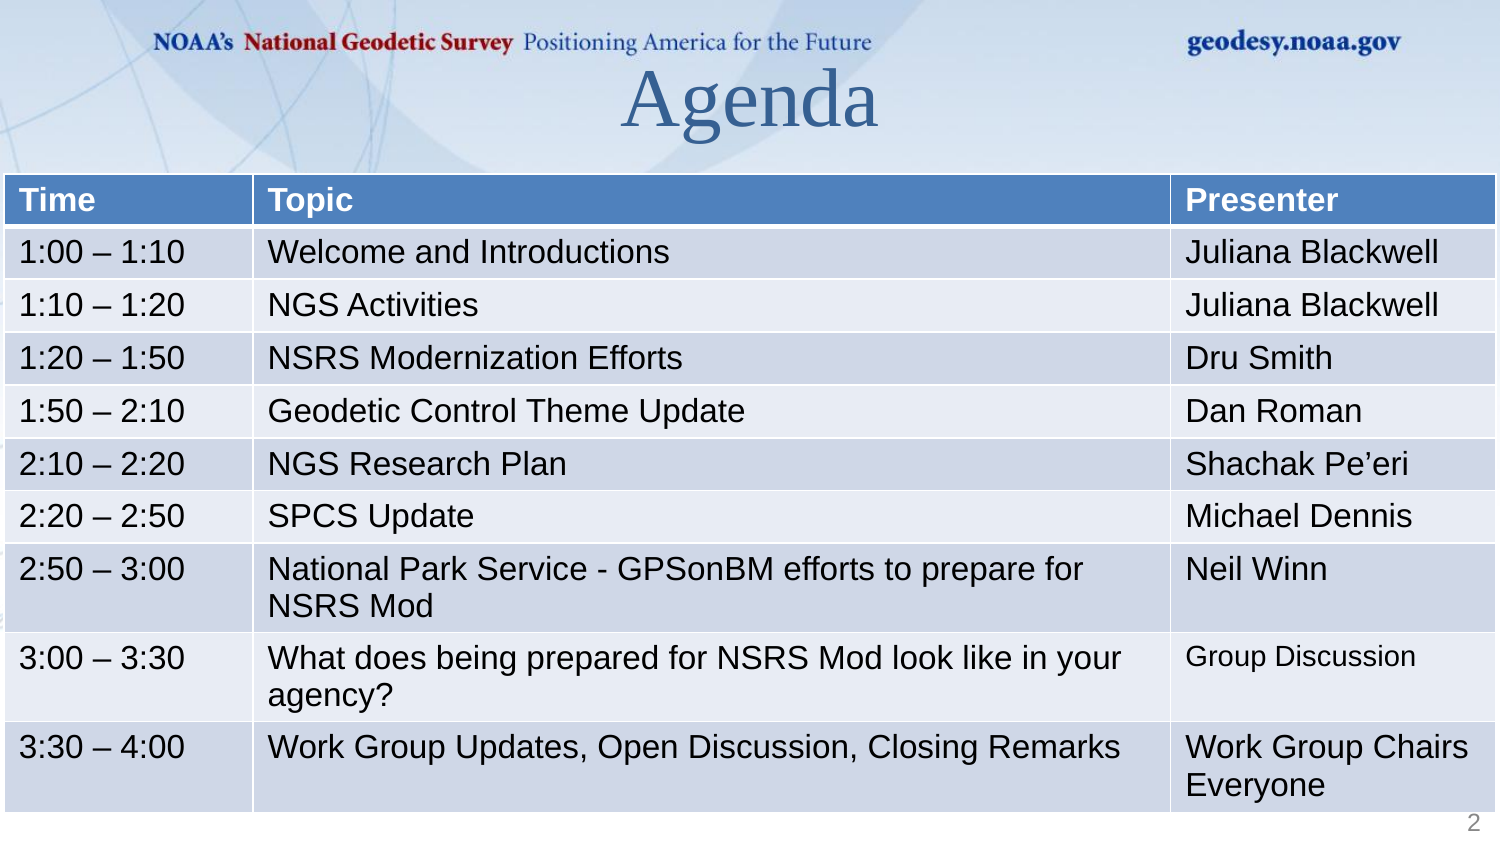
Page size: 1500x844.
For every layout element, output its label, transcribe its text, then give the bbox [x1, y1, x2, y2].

table_cell 2:50 – 3:00 [5, 544, 252, 632]
table_cell Shachak Pe’eri [1171, 439, 1495, 490]
table_cell NGS Activities [254, 280, 1170, 331]
table_cell 3:00 – 3:30 [5, 633, 252, 721]
table_cell Dru Smith [1171, 333, 1495, 384]
table_cell Work Group Updates, Open Discussion, Closing Remarks [254, 722, 1170, 812]
table_cell NGS Research Plan [254, 439, 1170, 490]
table_cell 1:50 – 2:10 [5, 386, 252, 437]
table_cell Geodetic Control Theme Update [254, 386, 1170, 437]
title Agenda [75, 33, 1425, 153]
table_cell What does being prepared for NSRS Mod look like in your agency? [254, 633, 1170, 721]
table_cell Neil Winn [1171, 544, 1495, 632]
table_cell 2:10 – 2:20 [5, 439, 252, 490]
table_cell Group Discussion [1171, 633, 1495, 721]
table_cell 1:00 – 1:10 [5, 229, 252, 278]
table_cell Juliana Blackwell [1171, 229, 1495, 278]
table_cell Work Group Chairs Everyone [1171, 722, 1495, 798]
slide_number 2 [1146, 798, 1497, 844]
table_cell Michael Dennis [1171, 491, 1495, 542]
table_cell 1:20 – 1:50 [5, 333, 252, 384]
picture [0, 0, 1500, 844]
table_header Time [5, 175, 252, 224]
table_cell National Park Service - GPSonBM efforts to prepare for NSRS Mod [254, 544, 1170, 632]
table_cell 2:20 – 2:50 [5, 491, 252, 542]
table_header Presenter [1171, 175, 1495, 224]
table_cell SPCS Update [254, 491, 1170, 542]
table_cell 1:10 – 1:20 [5, 280, 252, 331]
table_cell NSRS Modernization Efforts [254, 333, 1170, 384]
table_cell Dan Roman [1171, 386, 1495, 437]
table_cell Welcome and Introductions [254, 229, 1170, 278]
table_cell 3:30 – 4:00 [5, 722, 252, 812]
table_cell Juliana Blackwell [1171, 280, 1495, 331]
table_header Topic [254, 175, 1170, 224]
